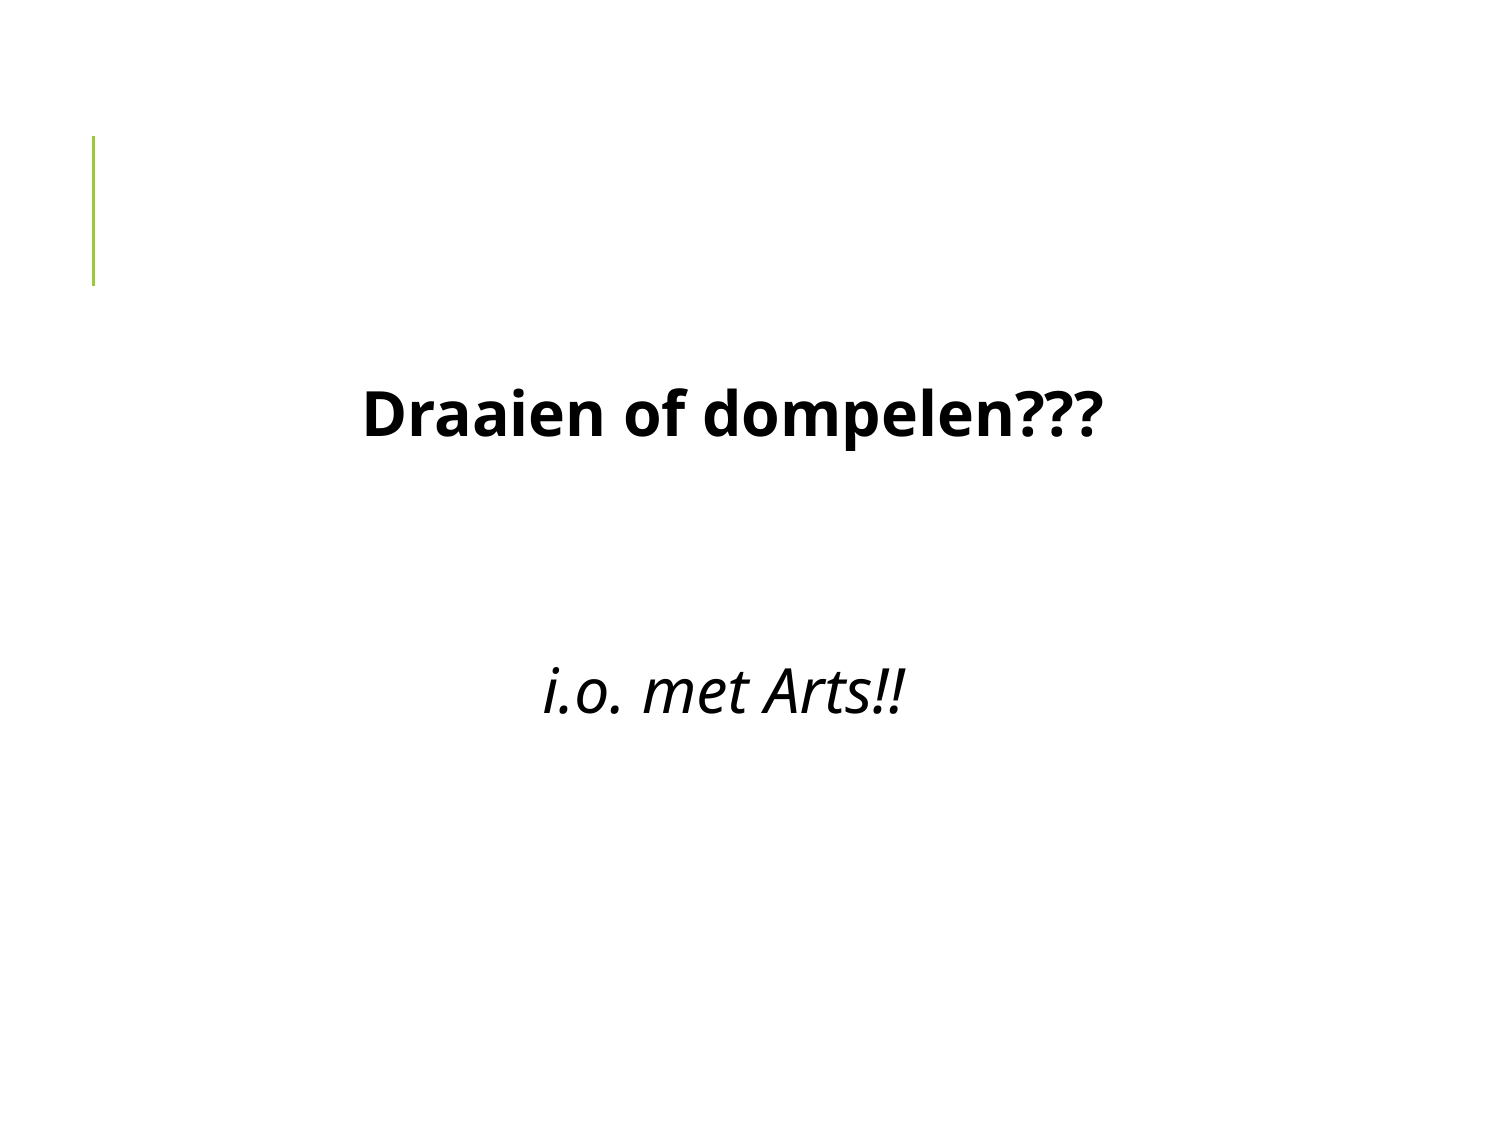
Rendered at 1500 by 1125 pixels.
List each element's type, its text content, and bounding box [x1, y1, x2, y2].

list Draaien of dompelen??? i.o. met Arts!! [126, 375, 1322, 1035]
